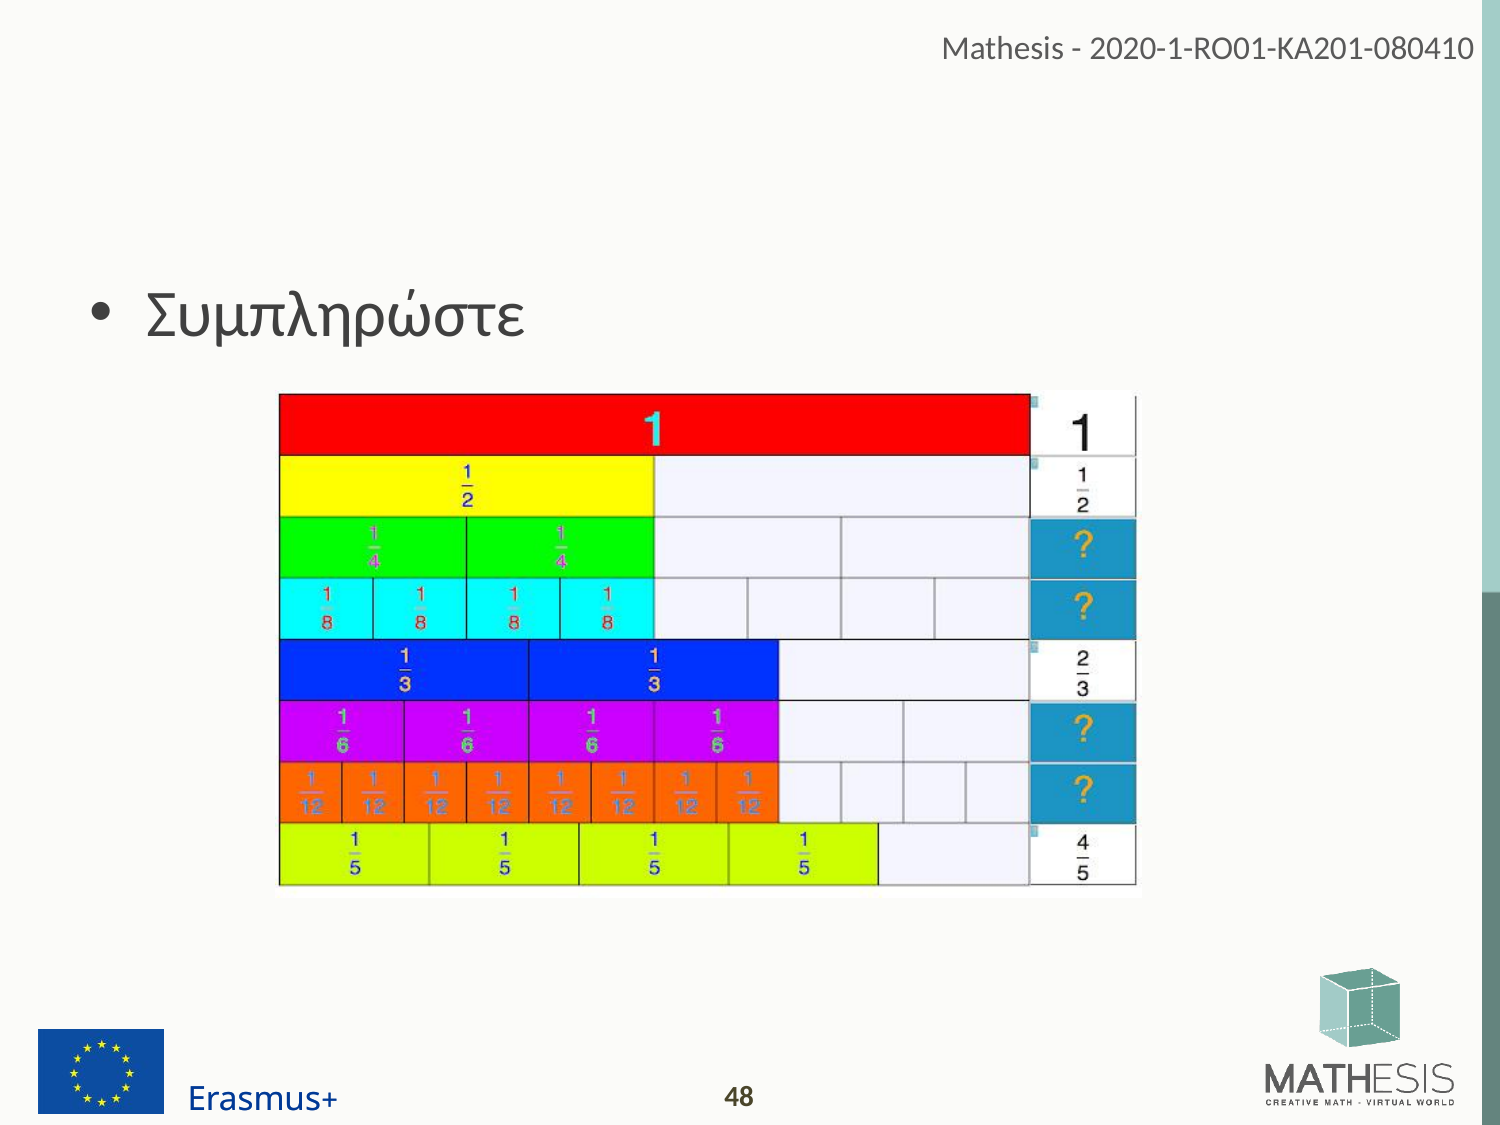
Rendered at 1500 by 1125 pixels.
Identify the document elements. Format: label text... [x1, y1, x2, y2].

picture [38, 1029, 164, 1114]
picture [275, 390, 1143, 899]
list Συμπληρώστε [75, 262, 1425, 1005]
